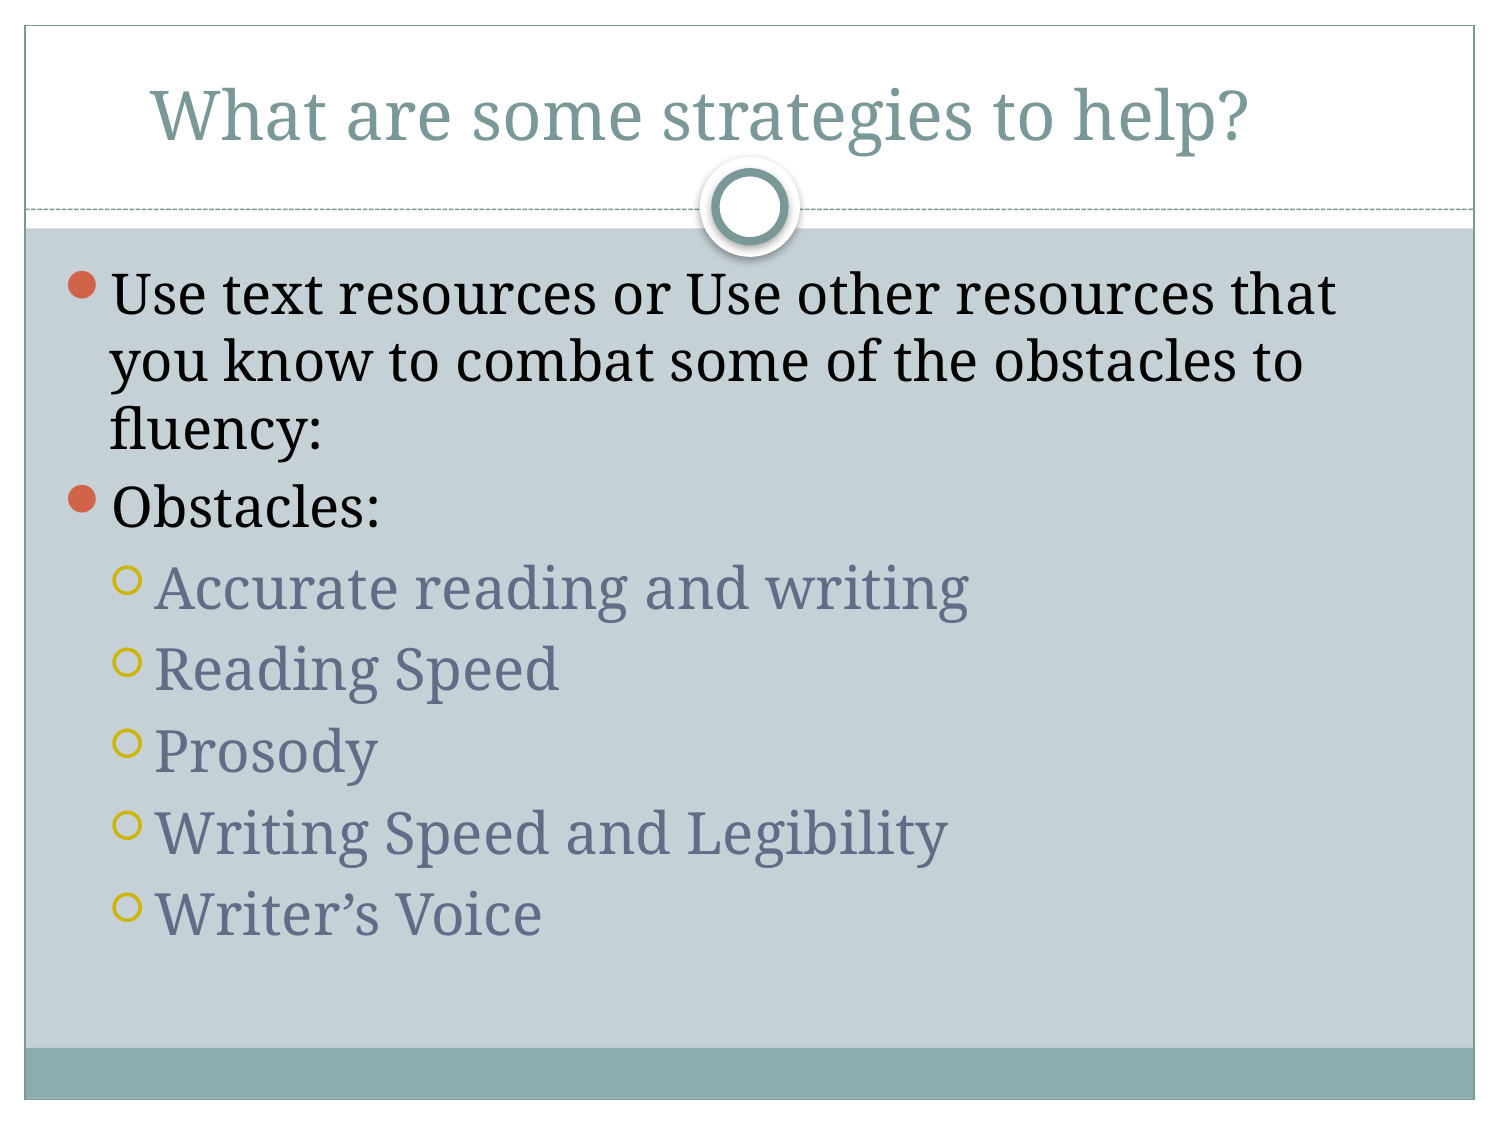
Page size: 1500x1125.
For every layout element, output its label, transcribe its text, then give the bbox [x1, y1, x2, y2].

title What are some strategies to help? [49, 37, 1450, 162]
list Use text resources or Use other resources that you know to combat some of the obstacles to fluency: Obstacles: Accurate reading and writing Reading Speed Prosody Writing Speed and Legibility Writer’s Voice [49, 250, 1445, 1001]
